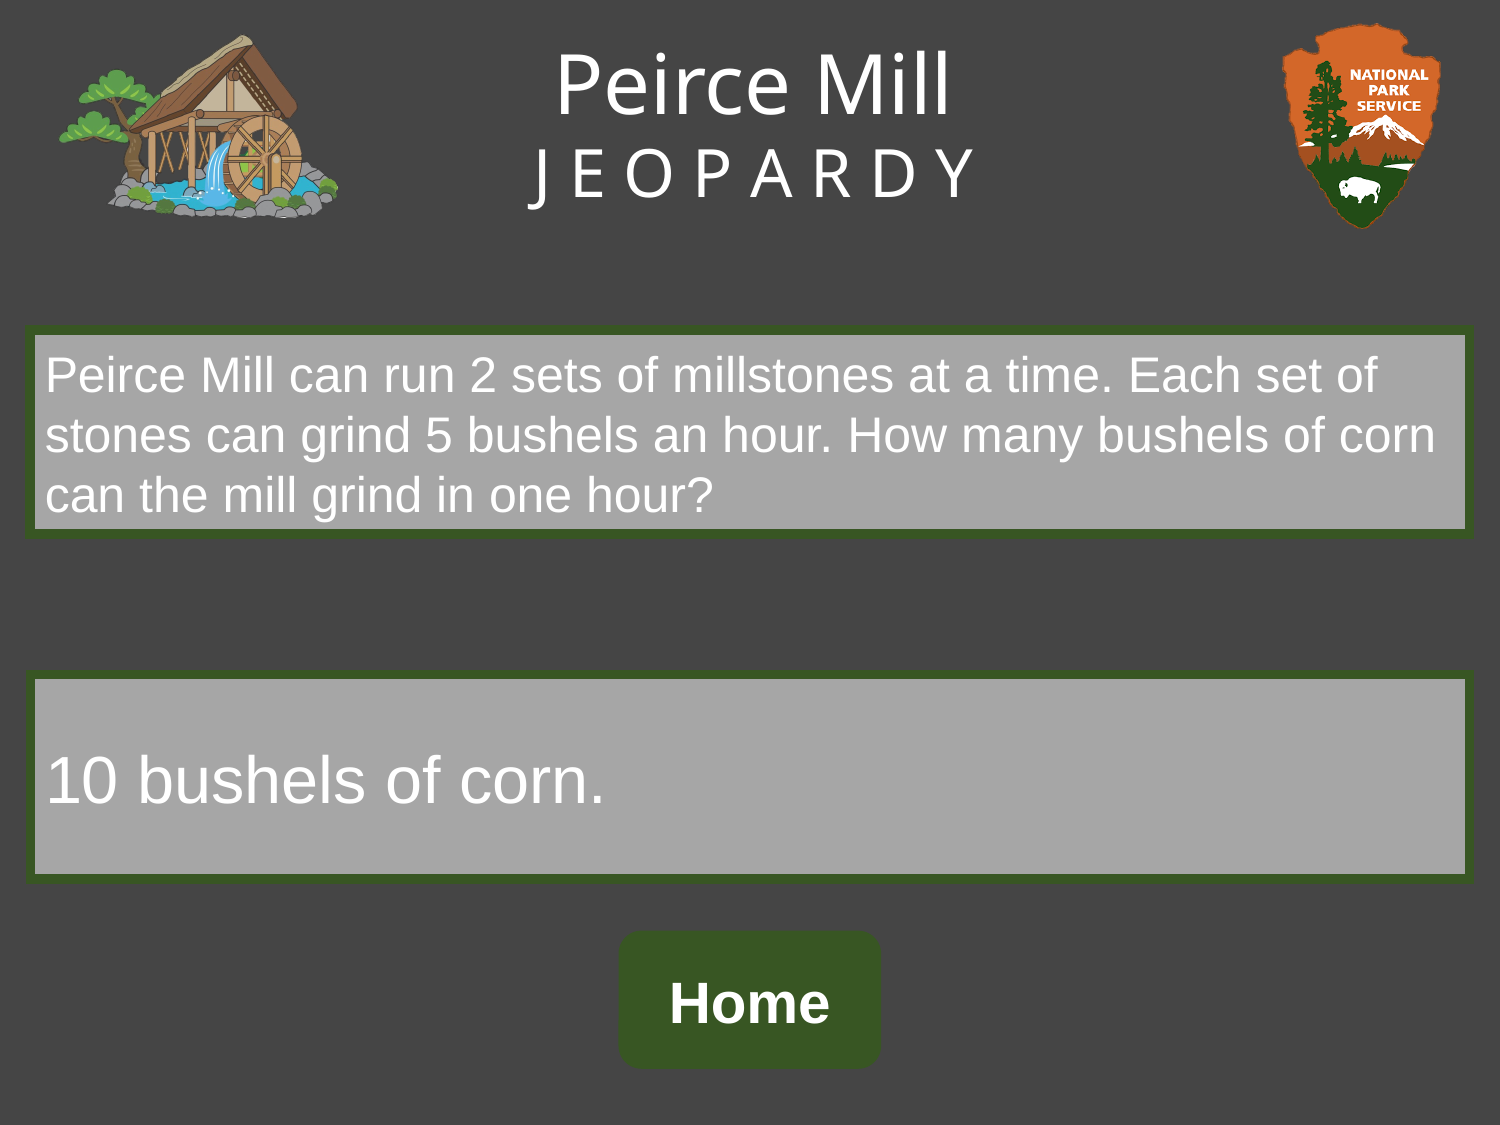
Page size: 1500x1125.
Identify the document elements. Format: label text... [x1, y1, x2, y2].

picture [58, 34, 338, 218]
text_box 10 bushels of corn. [30, 674, 1470, 879]
text_box Peirce Mill can run 2 sets of millstones at a time. Each set of stones can grind 5 bushels an hour. How many bushels of corn can the mill grind in one hour? [30, 329, 1470, 535]
text_box Home [617, 929, 883, 1070]
text_box Peirce Mill J E O P A R D Y [485, 23, 1023, 219]
picture [1282, 23, 1441, 229]
